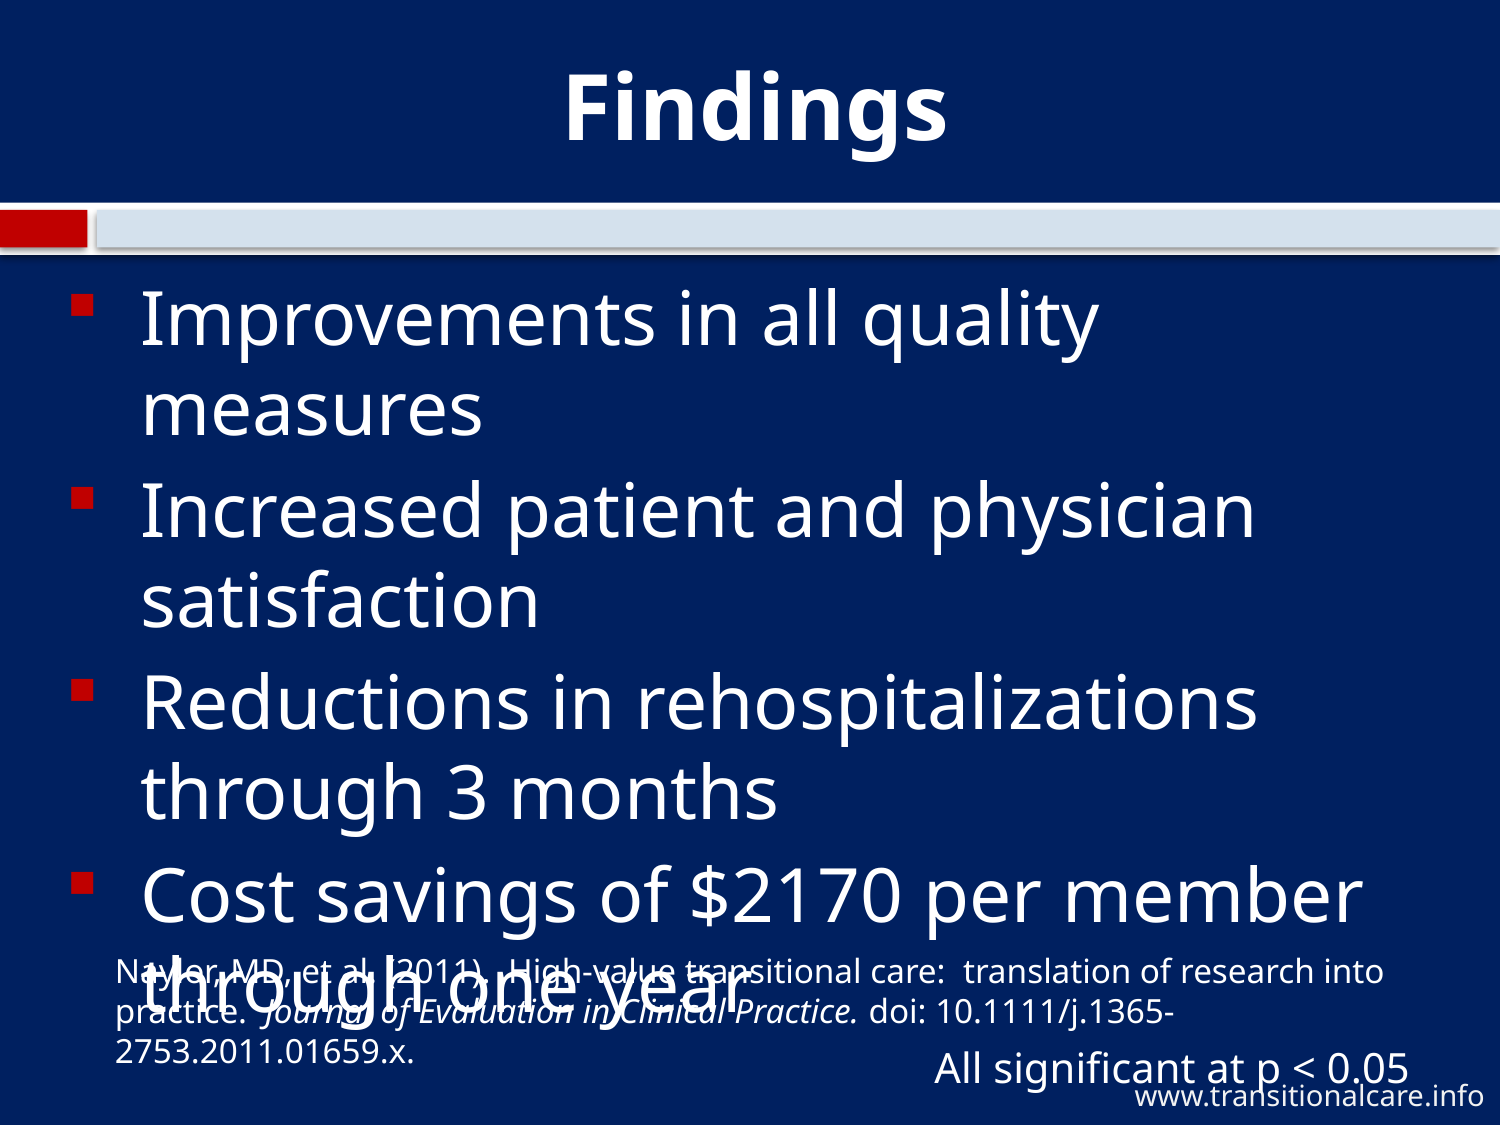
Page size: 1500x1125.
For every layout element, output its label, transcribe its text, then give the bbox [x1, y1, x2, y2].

text_box Naylor, MD, et al. (2011). High-value transitional care: translation of research into practice. Journal of Evaluation in Clinical Practice. doi: 10.1111/j.1365-2753.2011.01659.x. [99, 943, 1425, 1078]
footer www.transitionalcare.info [610, 1065, 1500, 1125]
title Findings [0, 0, 1500, 201]
list Improvements in all quality measures Increased patient and physician satisfaction Reductions in rehospitalizations through 3 months Cost savings of $2170 per member through one year All significant at p < 0.05 [49, 262, 1463, 963]
